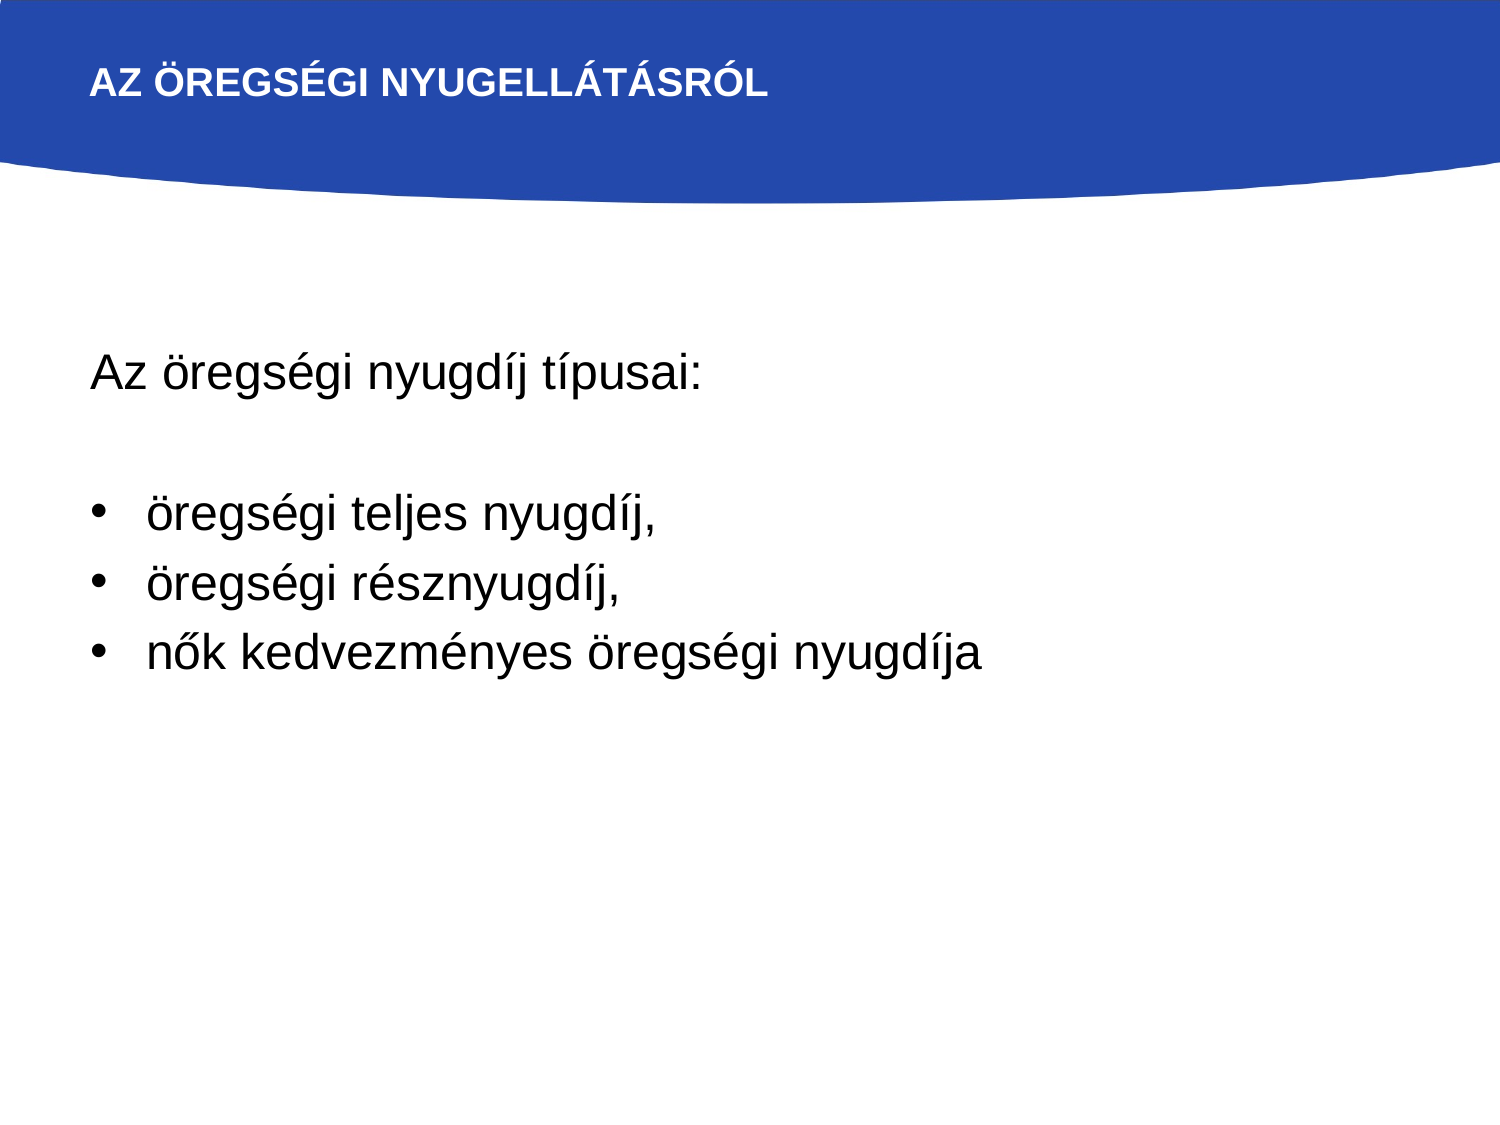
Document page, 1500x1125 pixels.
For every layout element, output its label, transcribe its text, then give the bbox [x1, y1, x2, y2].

title Az öregségi nyugellátásról [73, 0, 1094, 161]
list Az öregségi nyugdíj típusai: öregségi teljes nyugdíj, öregségi résznyugdíj, nők kedvezményes öregségi nyugdíja [75, 262, 1425, 1005]
picture [0, 0, 1500, 1125]
